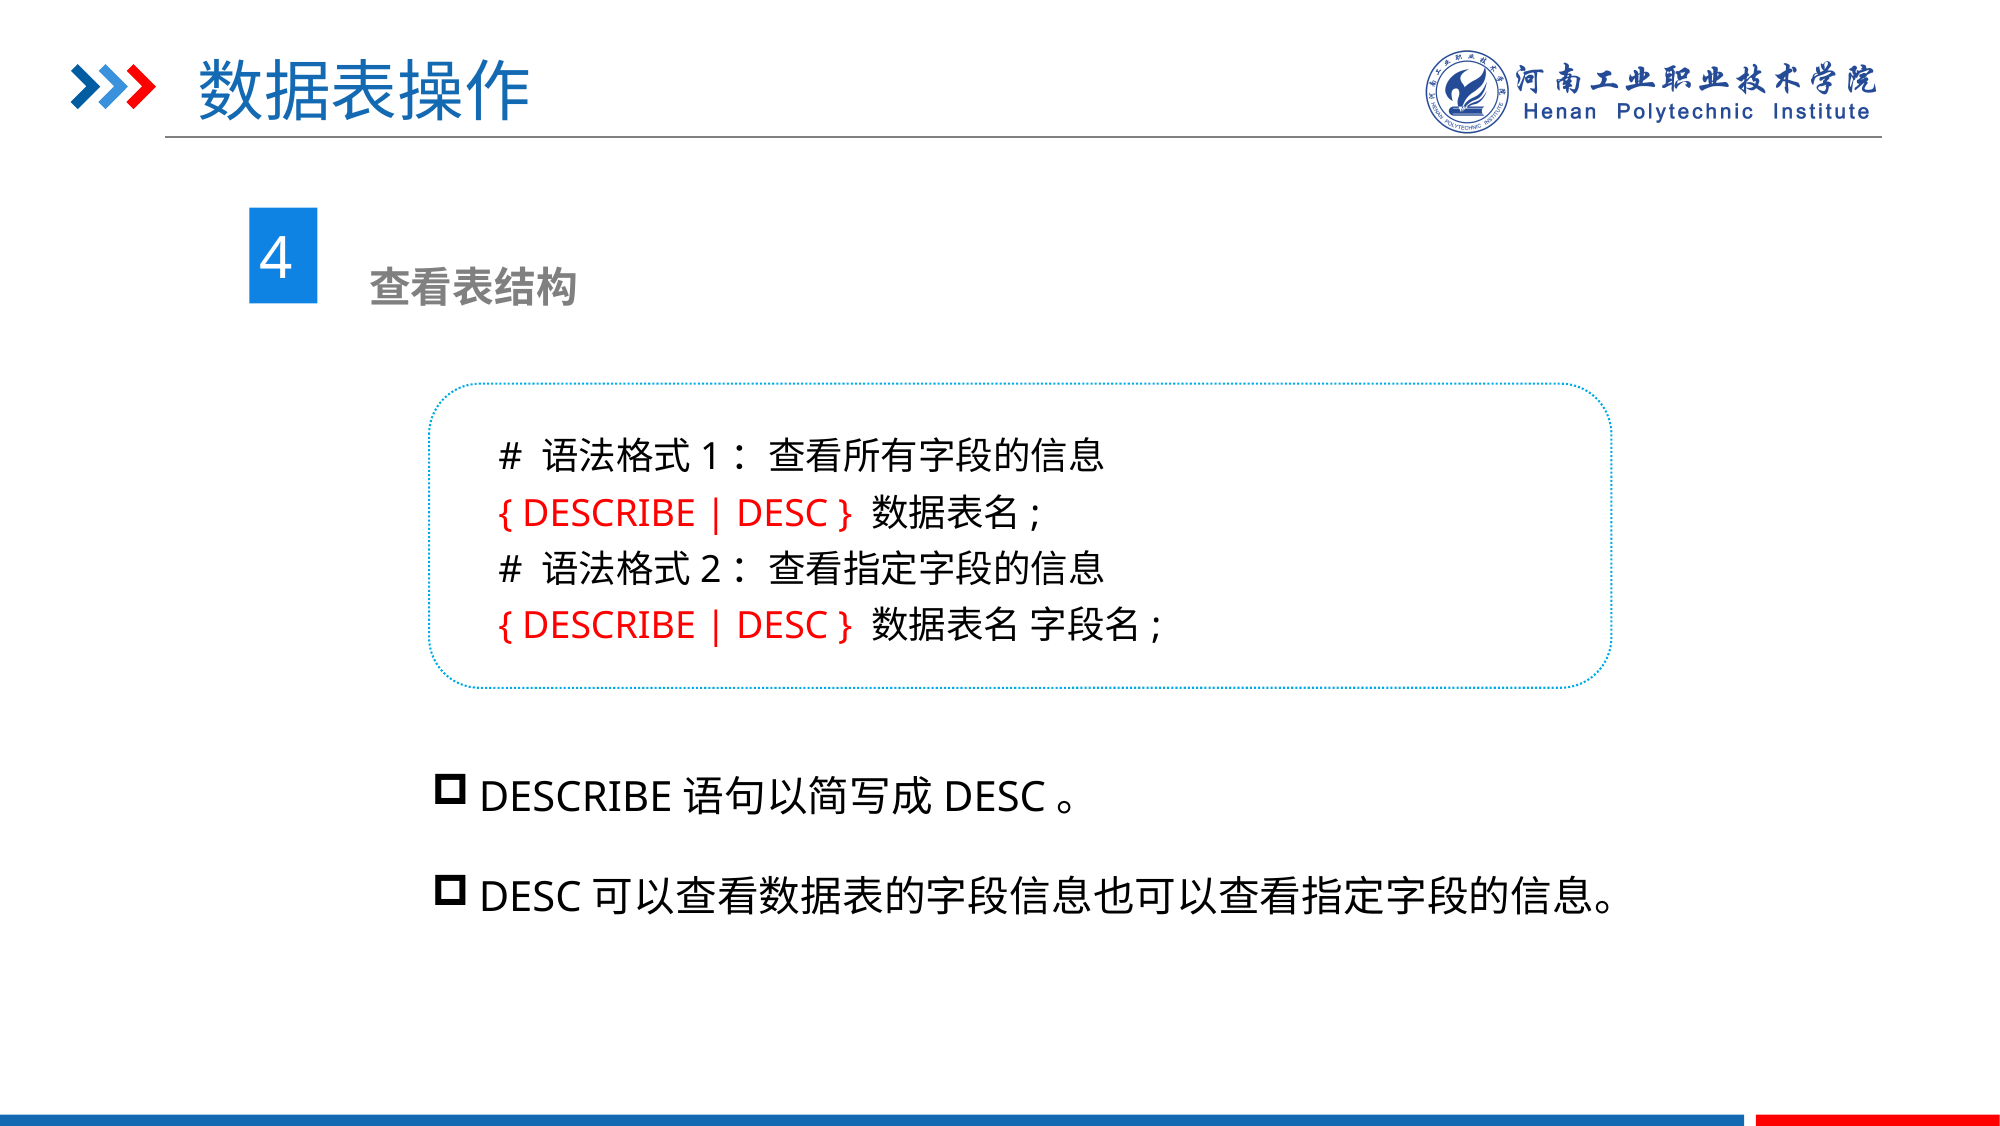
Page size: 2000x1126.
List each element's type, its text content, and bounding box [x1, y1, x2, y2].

text_box # 语法格式1：查看所有字段的信息 { DESCRIBE | DESC } 数据表名; # 语法格式2：查看指定字段的信息 { DESCRIBE | DESC } 数据表名 字段名; [483, 413, 1612, 654]
text_box DESCRIBE语句以简写成DESC。 DESC可以查看数据表的字段信息也可以查看指定字段的信息。 [417, 712, 1663, 928]
text_box 查看表结构 [319, 245, 1092, 380]
text_box [429, 383, 1609, 688]
picture [1407, 46, 1882, 140]
title 数据表操作 [177, 25, 952, 153]
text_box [249, 207, 318, 304]
